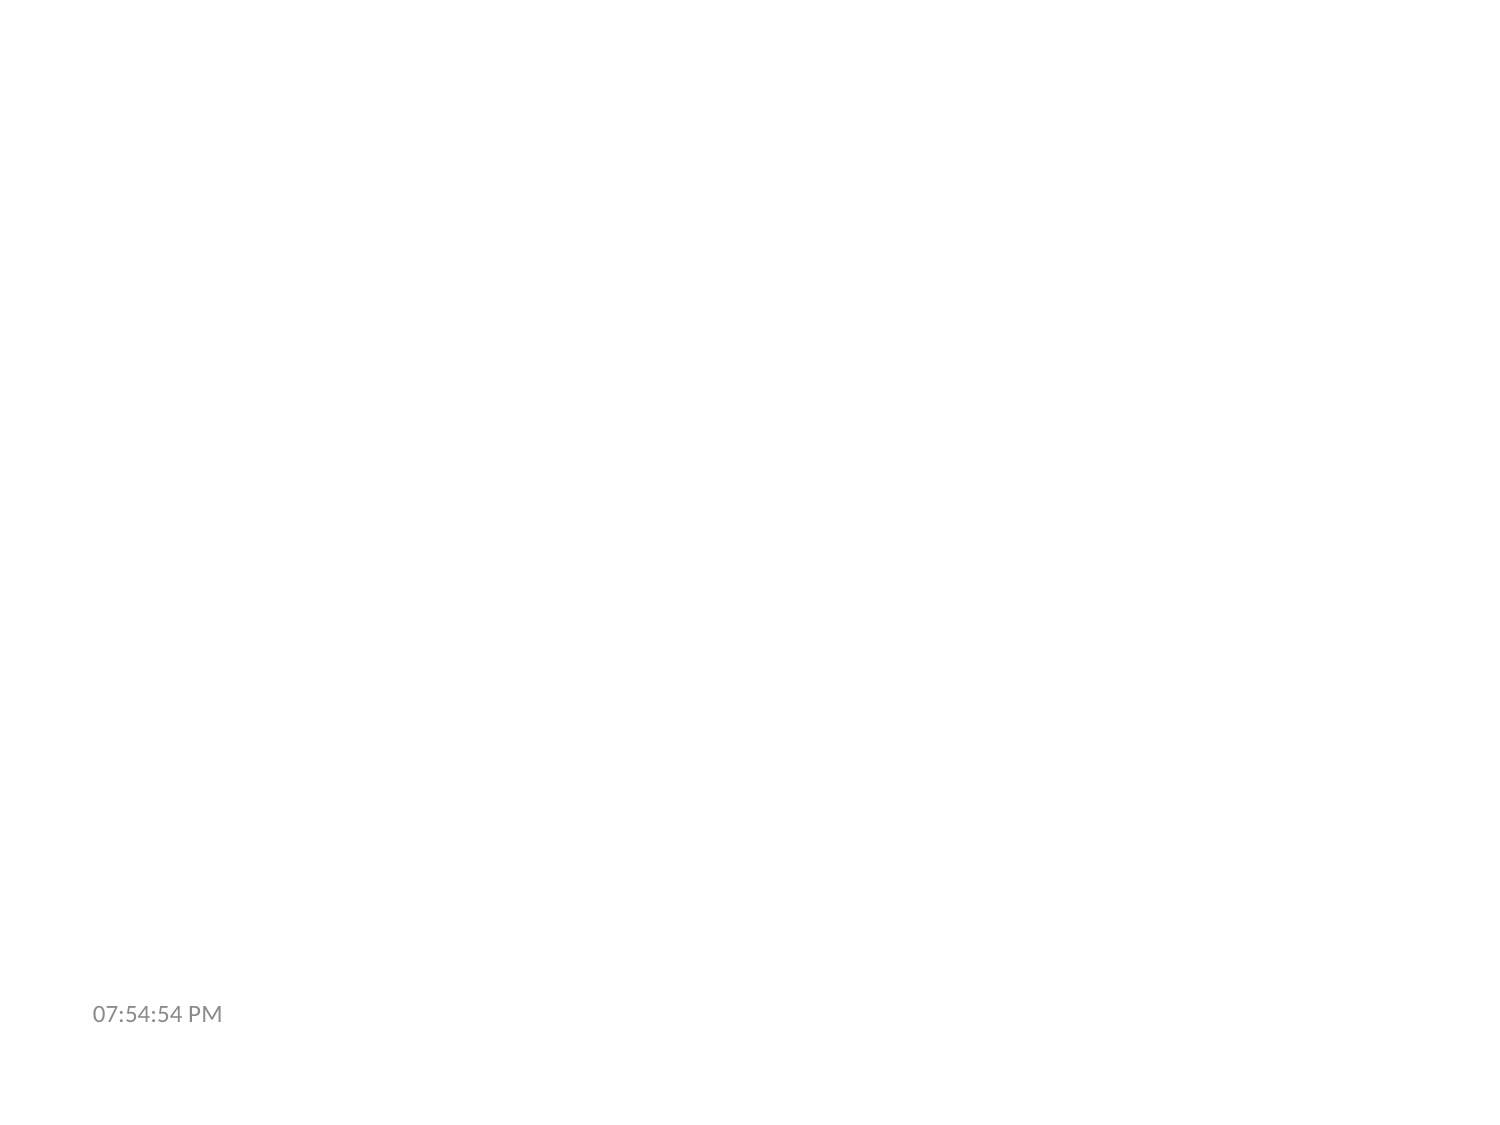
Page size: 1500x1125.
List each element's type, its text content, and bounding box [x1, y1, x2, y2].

text_box 3:35:09 PM [77, 982, 428, 1043]
